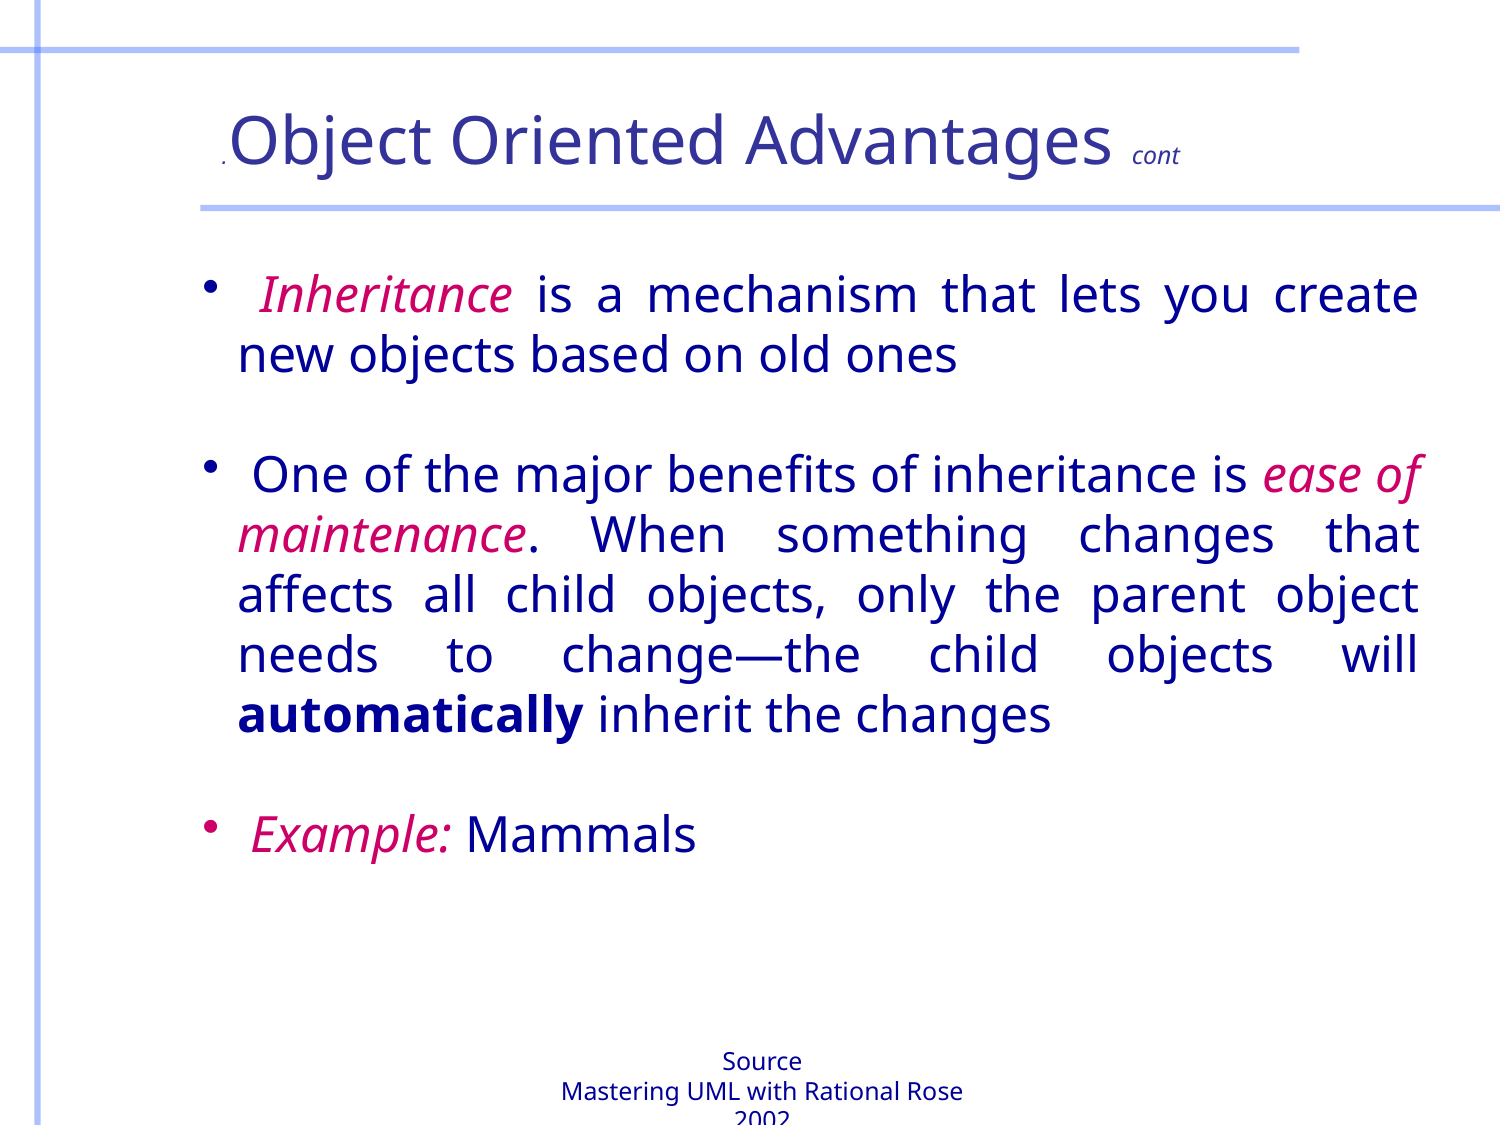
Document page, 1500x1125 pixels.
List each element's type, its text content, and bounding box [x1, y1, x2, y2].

text_box Object Oriented Advantages cont. [206, 90, 1436, 185]
text_box Inheritance is a mechanism that lets you create new objects based on old ones One of the major benefits of inheritance is ease of maintenance. When something changes that affects all child objects, only the parent object needs to change—the child objects will automatically inherit the changes Example: Mammals [187, 255, 1436, 871]
footer Source Mastering UML with Rational Rose 2002 [524, 1037, 1001, 1103]
